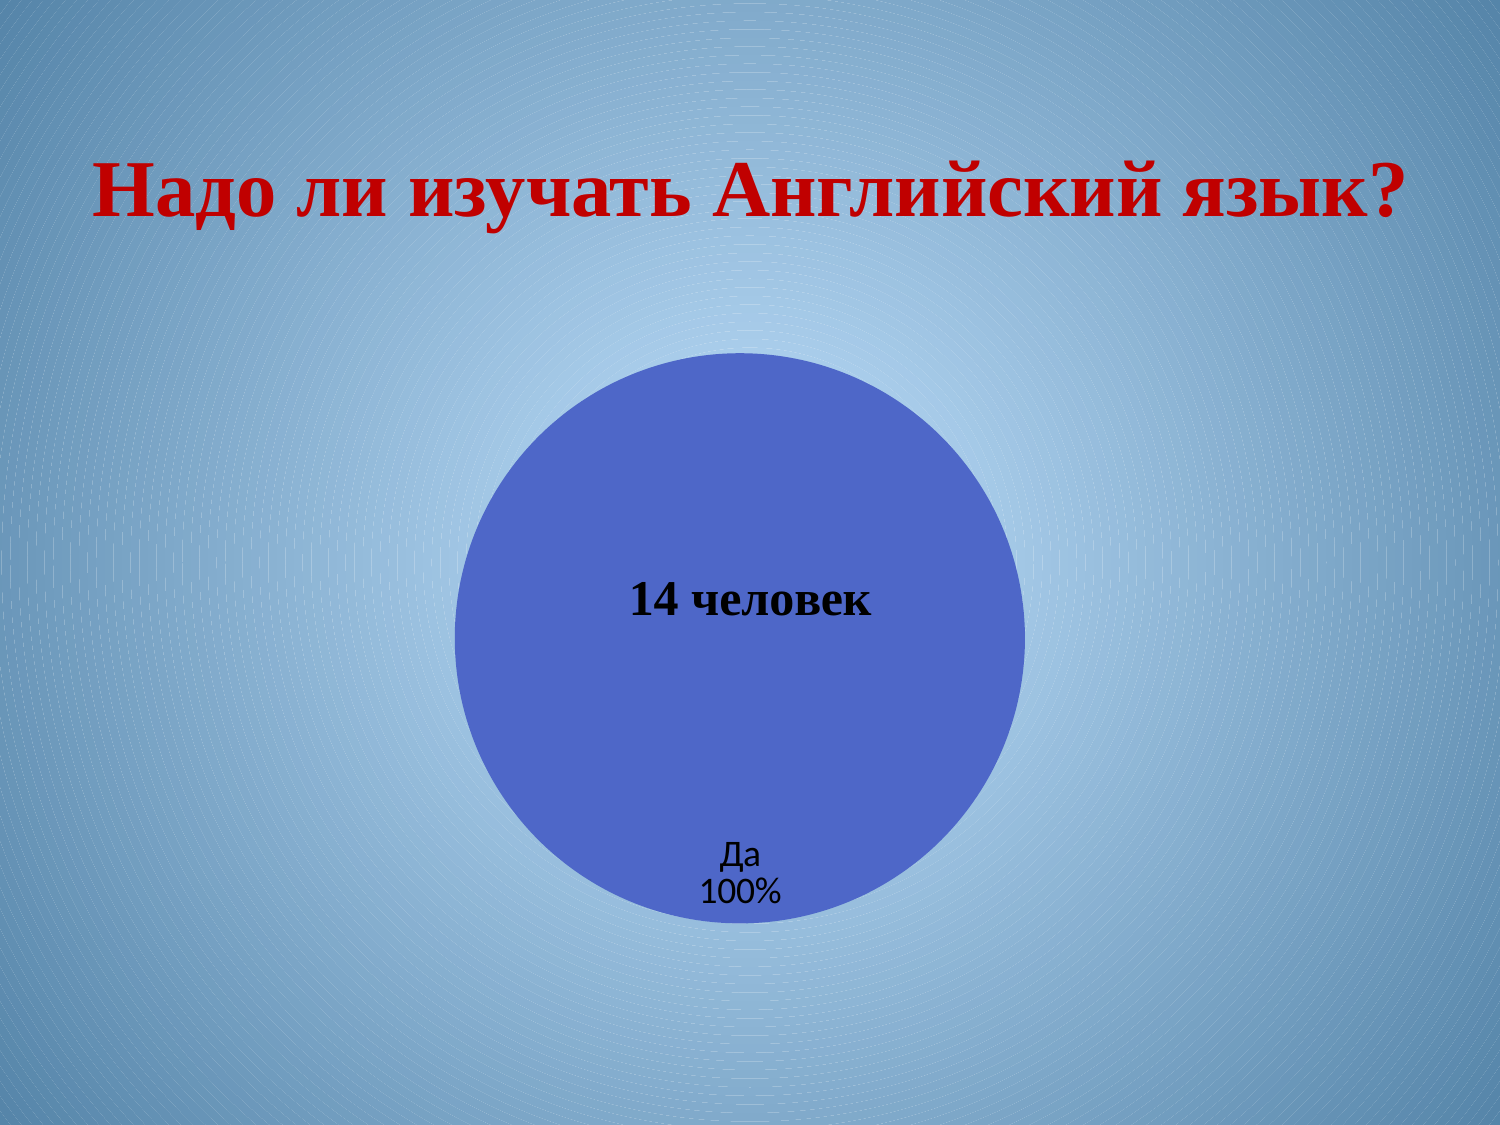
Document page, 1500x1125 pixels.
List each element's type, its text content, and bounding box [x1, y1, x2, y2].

title Надо ли изучать Английский язык? [76, 90, 1427, 278]
chart [64, 266, 1416, 1010]
